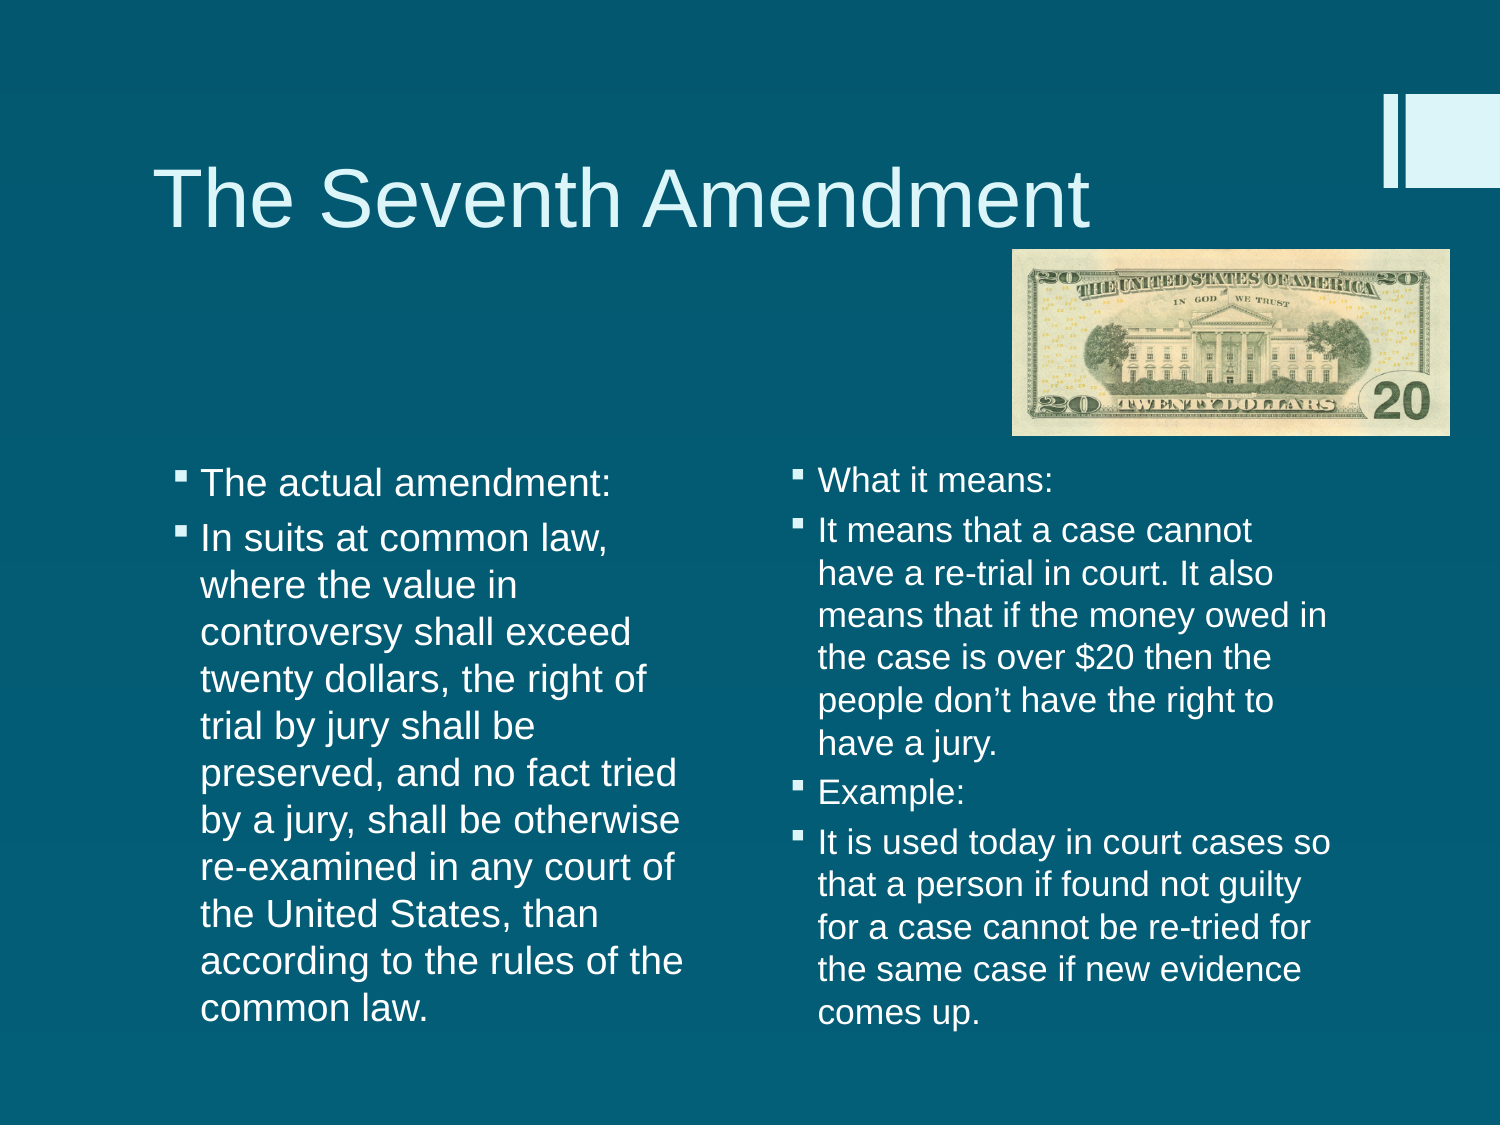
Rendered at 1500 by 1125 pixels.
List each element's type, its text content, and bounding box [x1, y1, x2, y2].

title The Seventh Amendment [137, 62, 1338, 252]
picture [1013, 250, 1449, 435]
list The actual amendment: In suits at common law, where the value in controversy shall exceed twenty dollars, the right of trial by jury shall be preserved, and no fact tried by a jury, shall be otherwise re-examined in any court of the United States, than according to the rules of the common law. [150, 450, 735, 1040]
list What it means: It means that a case cannot have a re-trial in court. It also means that if the money owed in the case is over $20 then the people don’t have the right to have a jury. Example: It is used today in court cases so that a person if found not guilty for a case cannot be re-tried for the same case if new evidence comes up. [768, 450, 1353, 1040]
